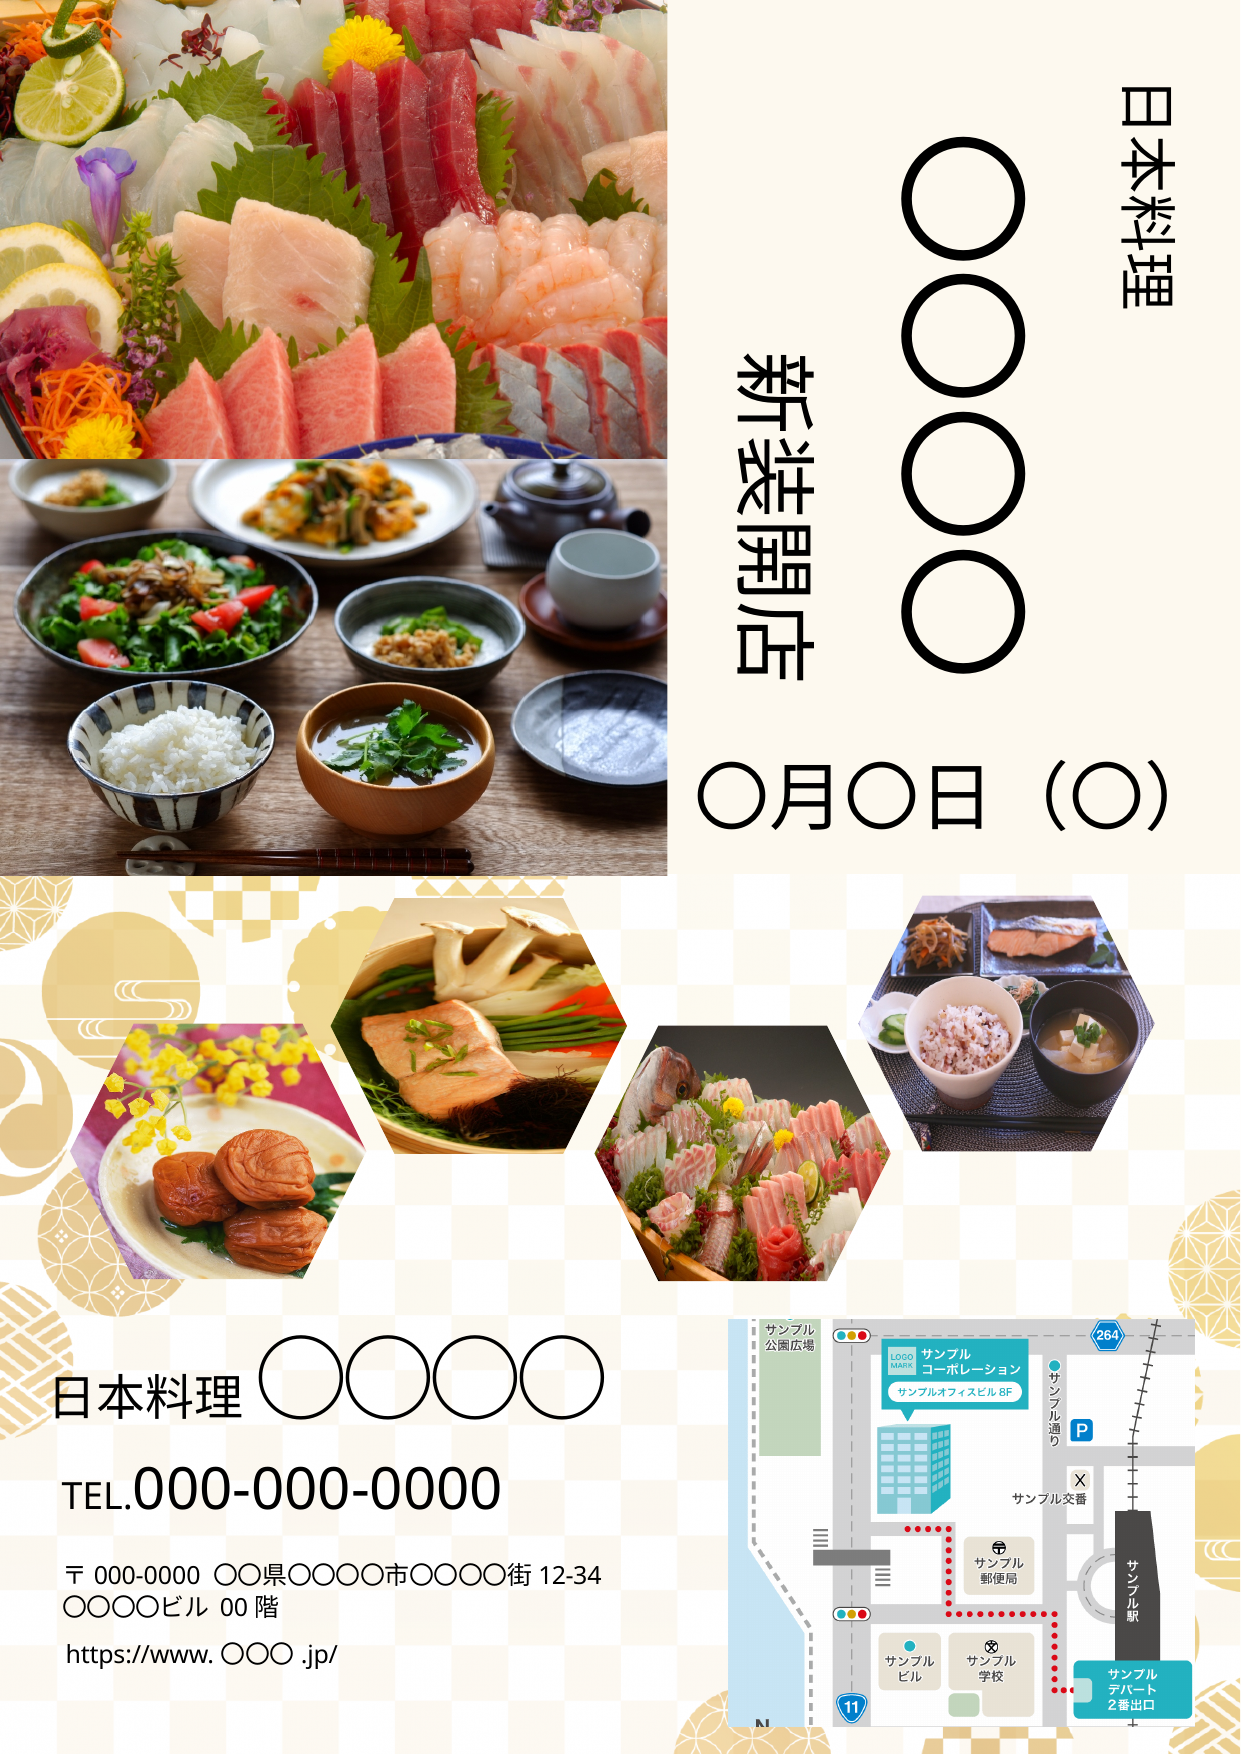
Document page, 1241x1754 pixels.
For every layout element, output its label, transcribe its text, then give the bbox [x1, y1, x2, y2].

text_box 〇〇〇〇 [859, 115, 1057, 741]
text_box 日本料理 [1091, 62, 1193, 314]
text_box [668, 0, 1241, 874]
text_box 新装開店 [703, 337, 836, 702]
picture [0, 874, 1241, 1754]
text_box [0, 0, 668, 458]
text_box [0, 458, 668, 874]
text_box 〇月〇日（〇） [679, 741, 1235, 847]
